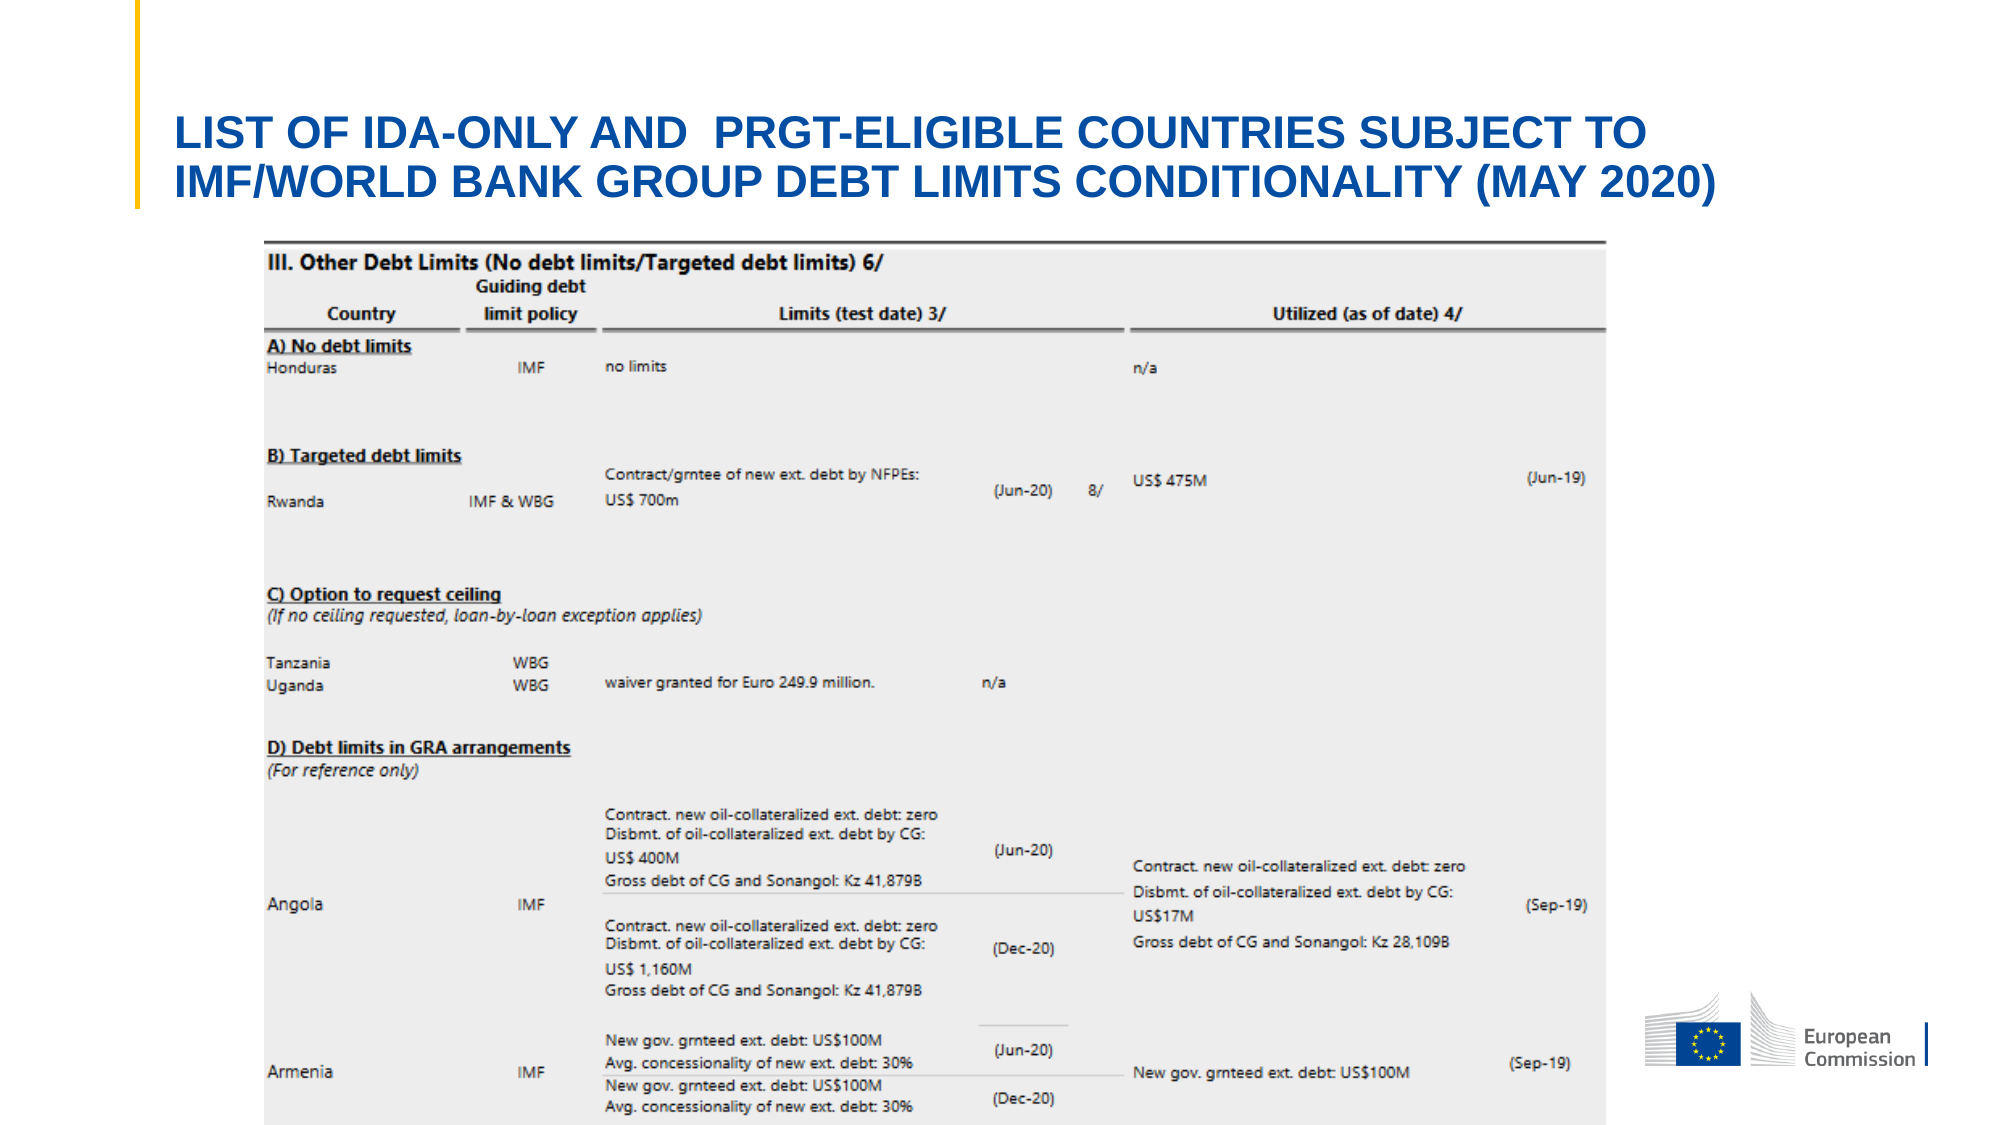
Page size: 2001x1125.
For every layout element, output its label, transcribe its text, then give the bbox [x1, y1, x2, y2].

picture [264, 238, 1618, 1125]
title List of IDA-only and PRGT-eligible Countries Subject to IMF/World Bank Group Debt Limits Conditionality (May 2020) [159, 79, 1885, 208]
picture [1645, 991, 1928, 1066]
